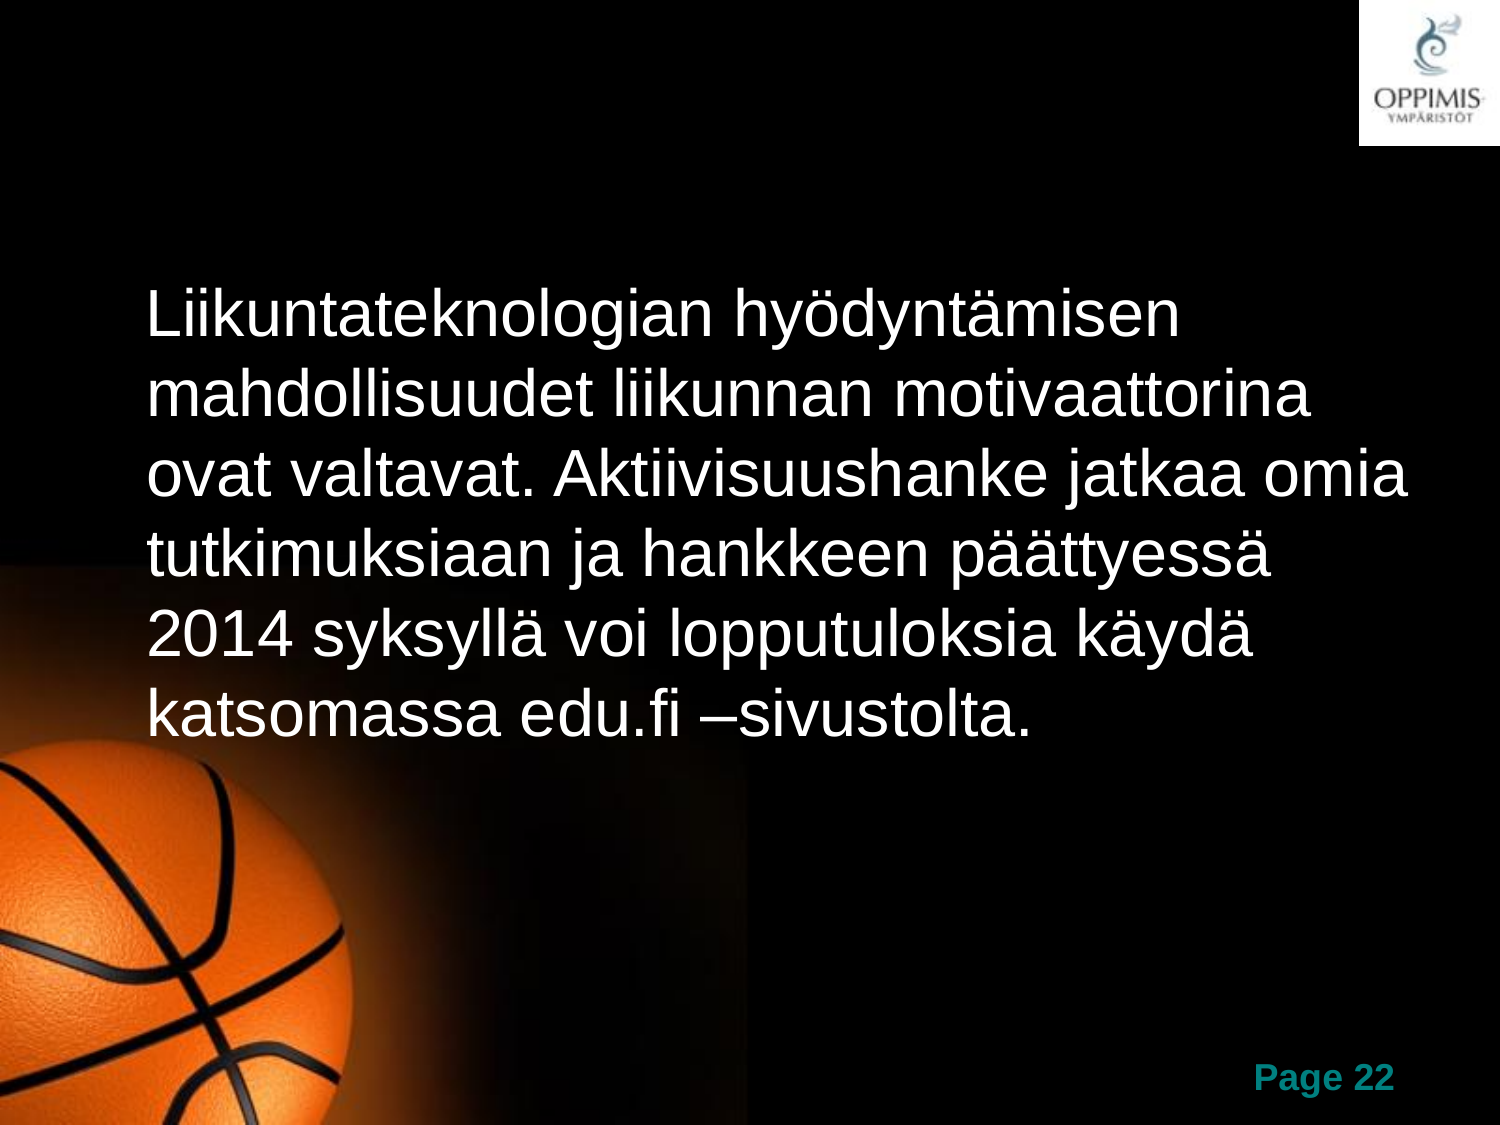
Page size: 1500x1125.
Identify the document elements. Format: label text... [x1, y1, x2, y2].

picture [0, 0, 1500, 1125]
list Liikuntateknologian hyödyntämisen mahdollisuudet liikunnan motivaattorina ovat valtavat. Aktiivisuushanke jatkaa omia tutkimuksiaan ja hankkeen päättyessä 2014 syksyllä voi lopputuloksia käydä katsomassa edu.fi –sivustolta. [75, 262, 1425, 1005]
